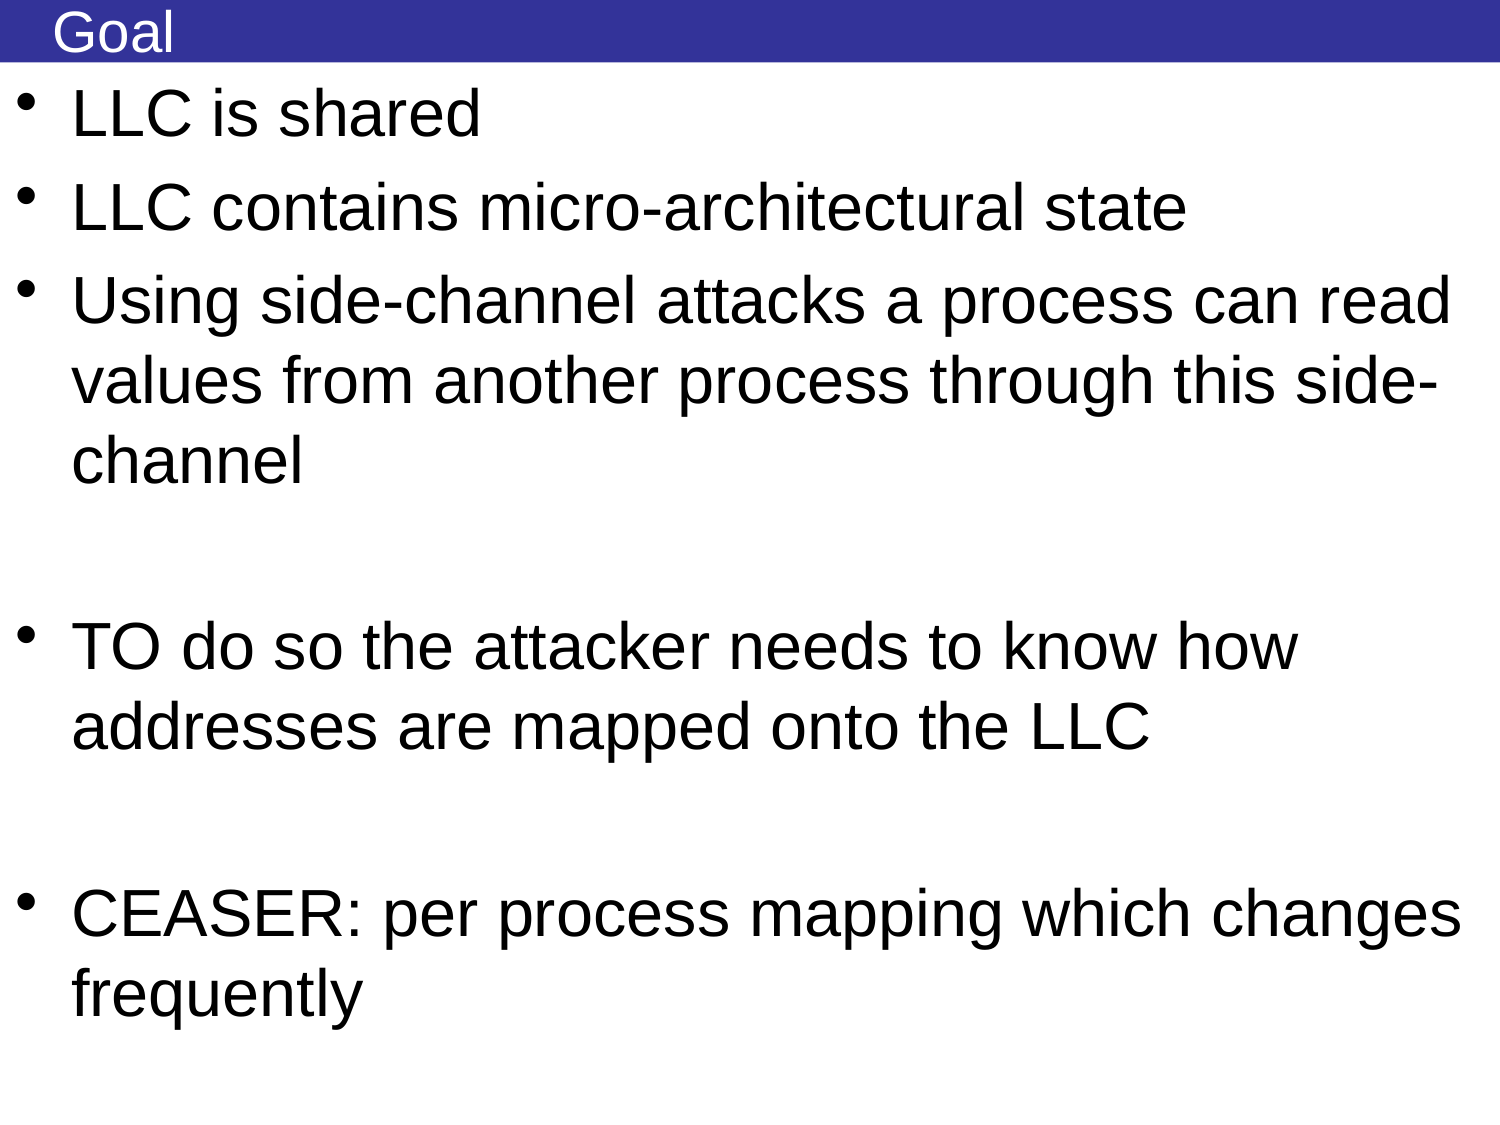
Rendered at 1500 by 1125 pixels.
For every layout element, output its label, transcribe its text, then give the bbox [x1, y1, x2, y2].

title Goal [37, 7, 1426, 51]
list LLC is shared LLC contains micro-architectural state Using side-channel attacks a process can read values from another process through this side-channel TO do so the attacker needs to know how addresses are mapped onto the LLC CEASER: per process mapping which changes frequently [0, 62, 1500, 1125]
